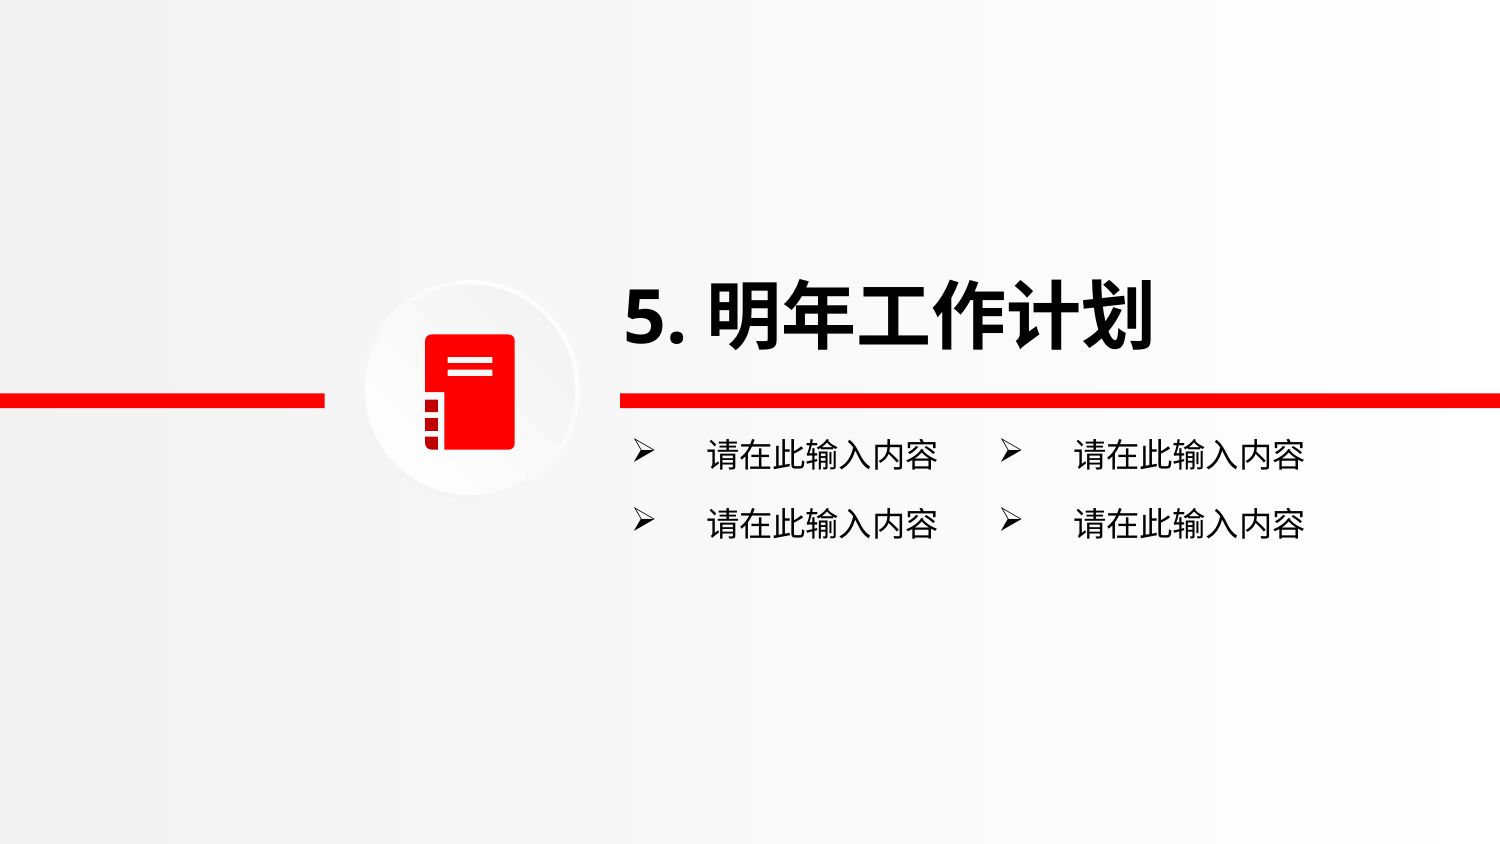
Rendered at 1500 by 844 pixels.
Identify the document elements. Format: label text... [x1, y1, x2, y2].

text_box [0, 391, 327, 410]
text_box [359, 279, 581, 500]
text_box 请在此输入内容 [616, 426, 954, 482]
text_box 请在此输入内容 [983, 426, 1321, 482]
text_box [618, 391, 1500, 410]
text_box 请在此输入内容 [616, 496, 954, 551]
text_box 请在此输入内容 [983, 496, 1321, 551]
text_box 5.明年工作计划 [609, 261, 1171, 367]
